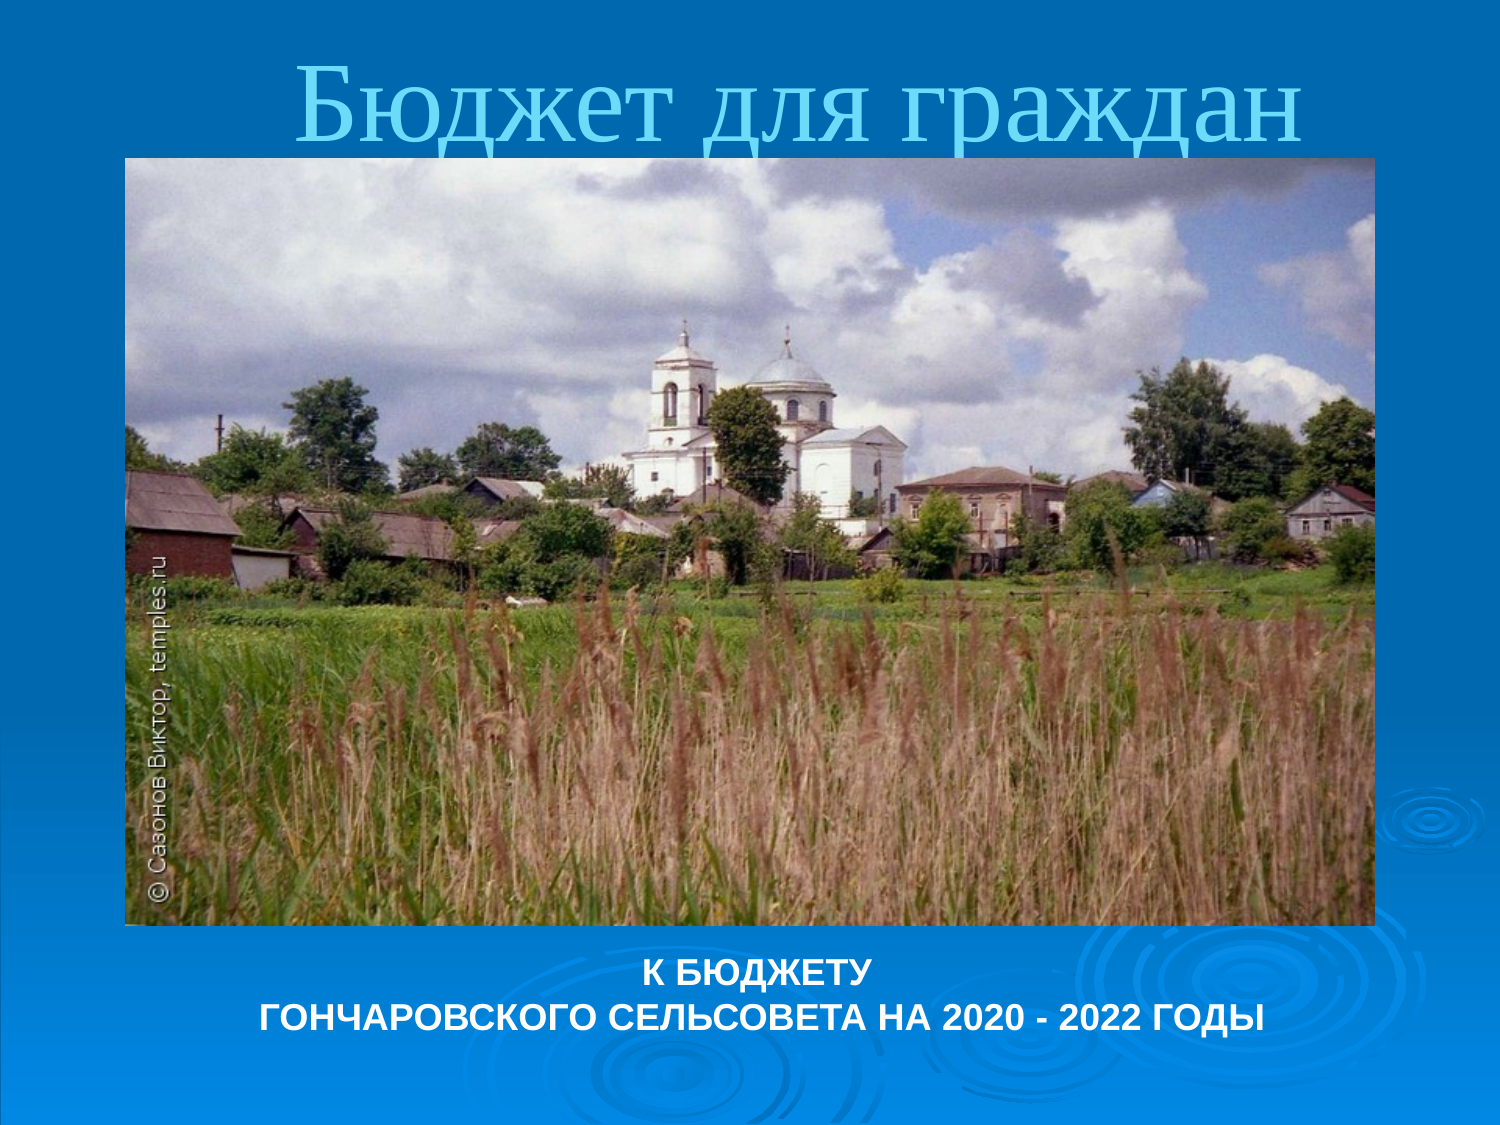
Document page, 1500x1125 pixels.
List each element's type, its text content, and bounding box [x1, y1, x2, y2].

picture [124, 158, 1376, 927]
text_box К БЮДЖЕТУ ГОНЧАРОВСКОГО СЕЛЬСОВЕТА НА 2020 - 2022 ГОДЫ [129, 940, 1395, 1046]
subtitle Бюджет для граждан [182, 18, 1309, 157]
